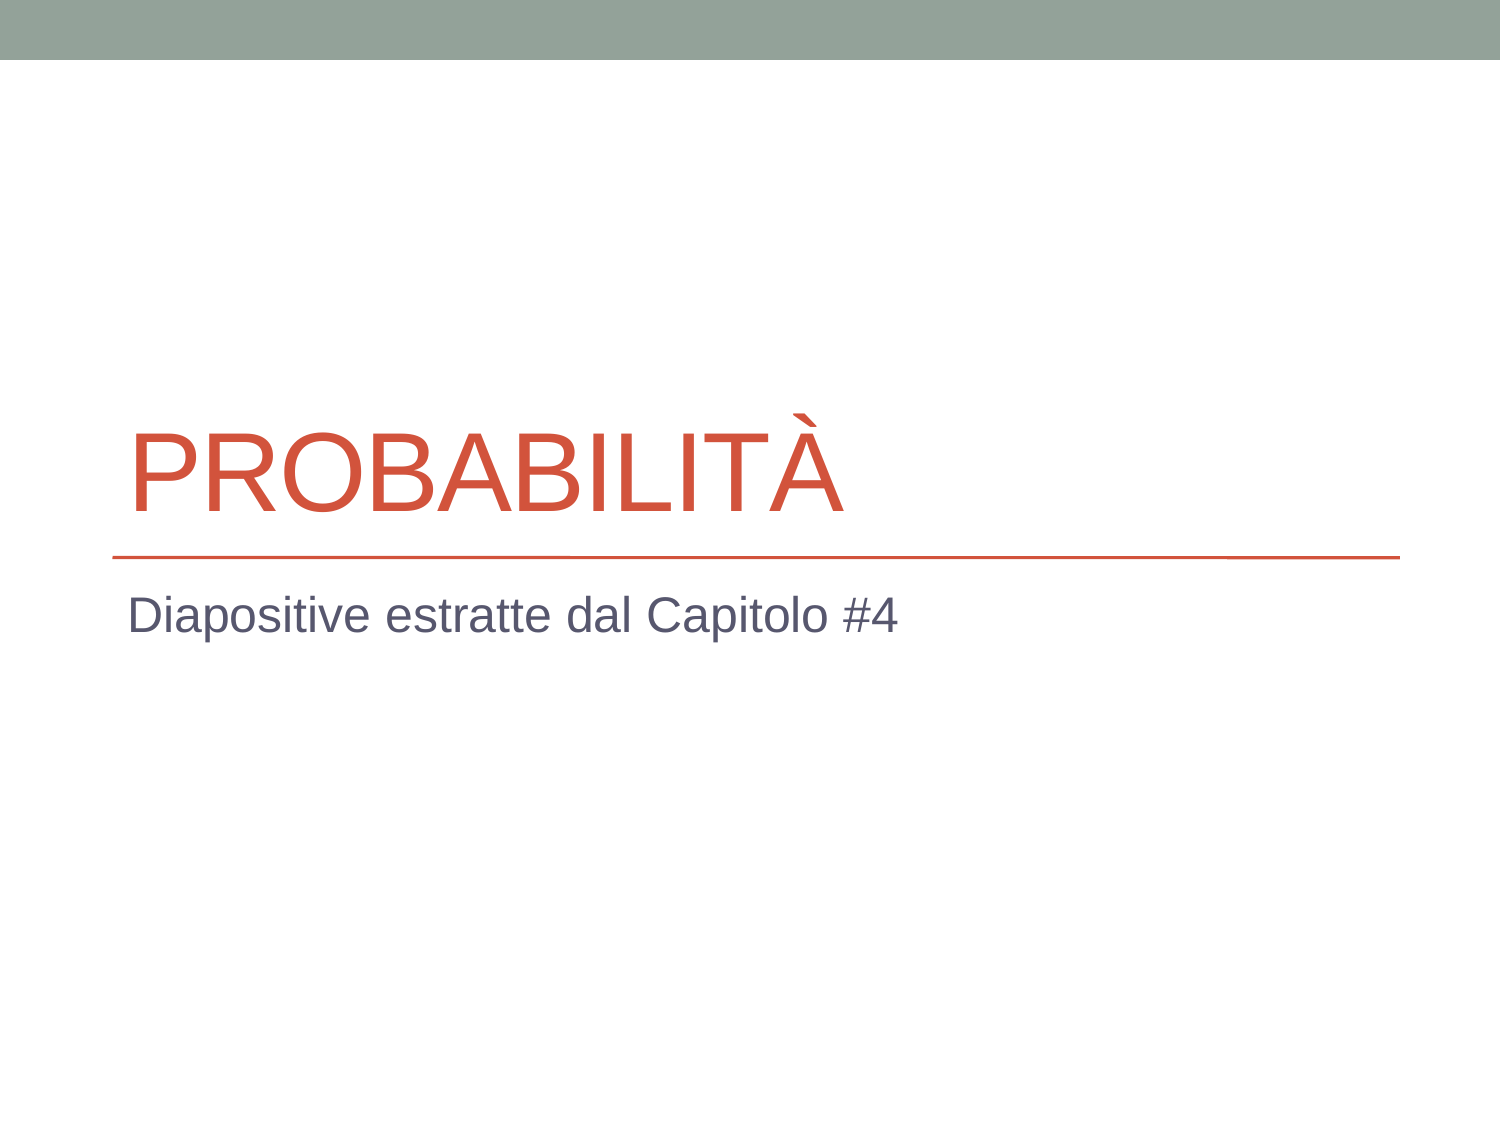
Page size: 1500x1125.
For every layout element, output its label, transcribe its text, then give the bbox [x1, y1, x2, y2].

subtitle Diapositive estratte dal Capitolo #4 [112, 575, 1163, 863]
title ProBAbilità [112, 224, 1400, 542]
